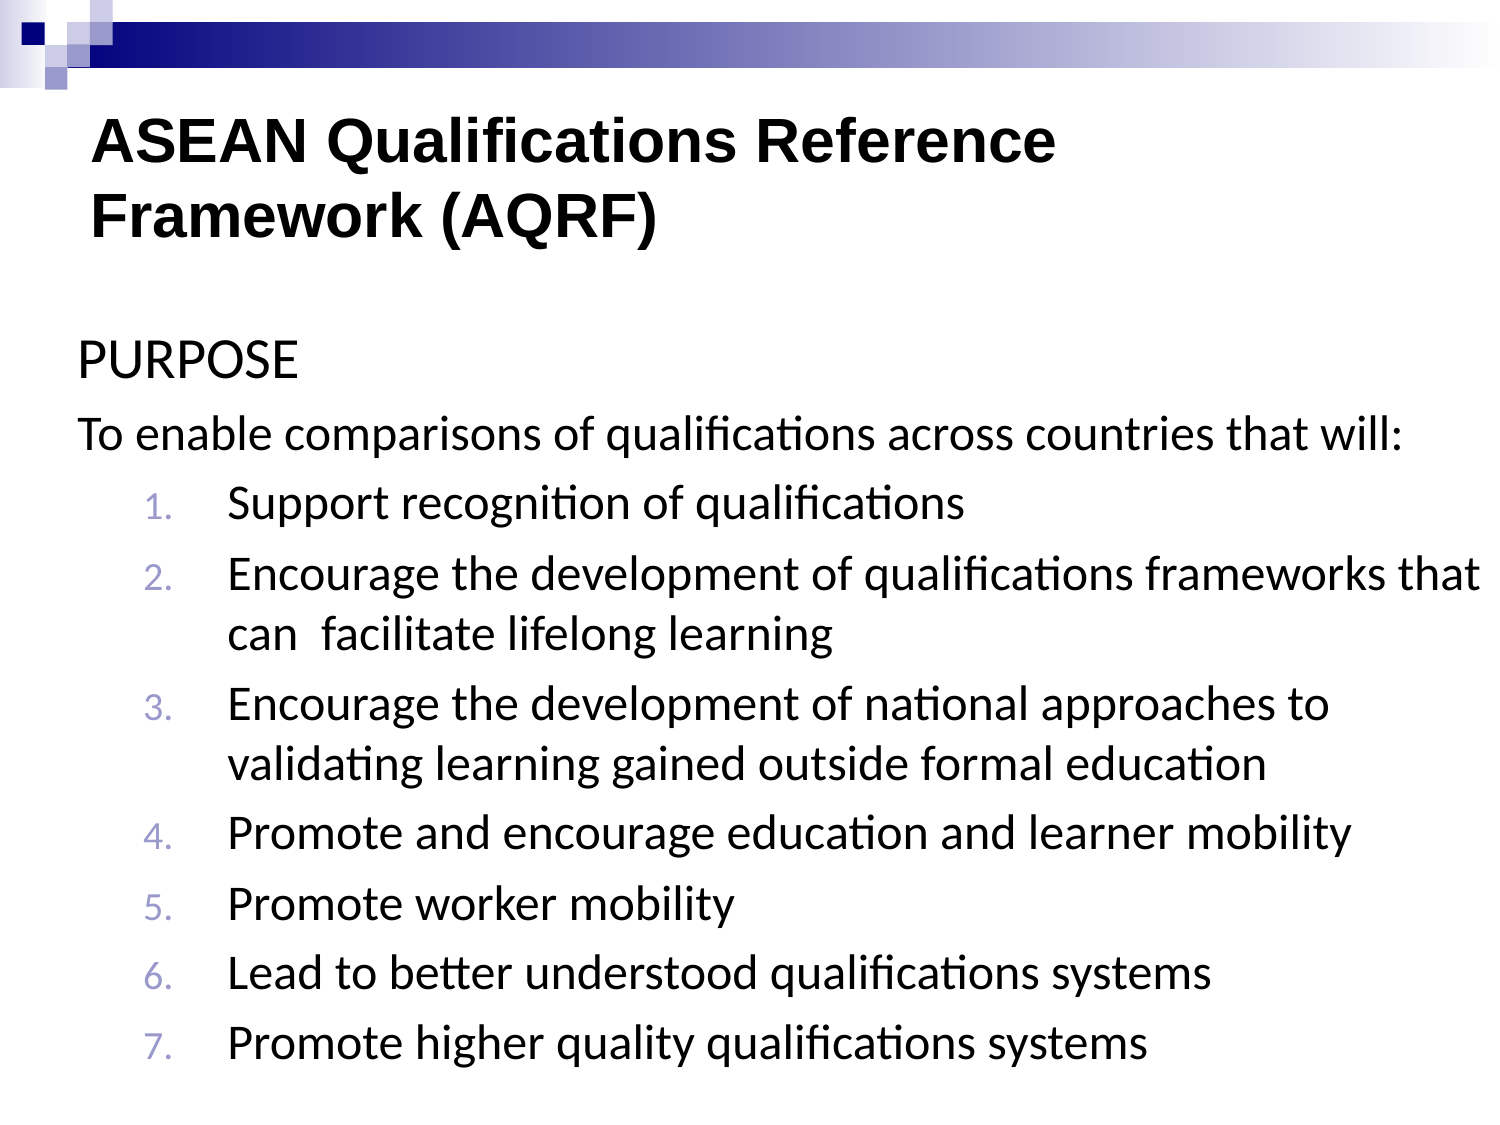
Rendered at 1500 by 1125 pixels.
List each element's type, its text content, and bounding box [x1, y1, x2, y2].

title ASEAN Qualifications Reference Framework (AQRF) [74, 62, 1426, 288]
list PURPOSE To enable comparisons of qualifications across countries that will: Support recognition of qualifications Encourage the development of qualifications frameworks that can facilitate lifelong learning Encourage the development of national approaches to validating learning gained outside formal education Promote and encourage education and learner mobility Promote worker mobility Lead to better understood qualifications systems Promote higher quality qualifications systems [62, 312, 1500, 1088]
